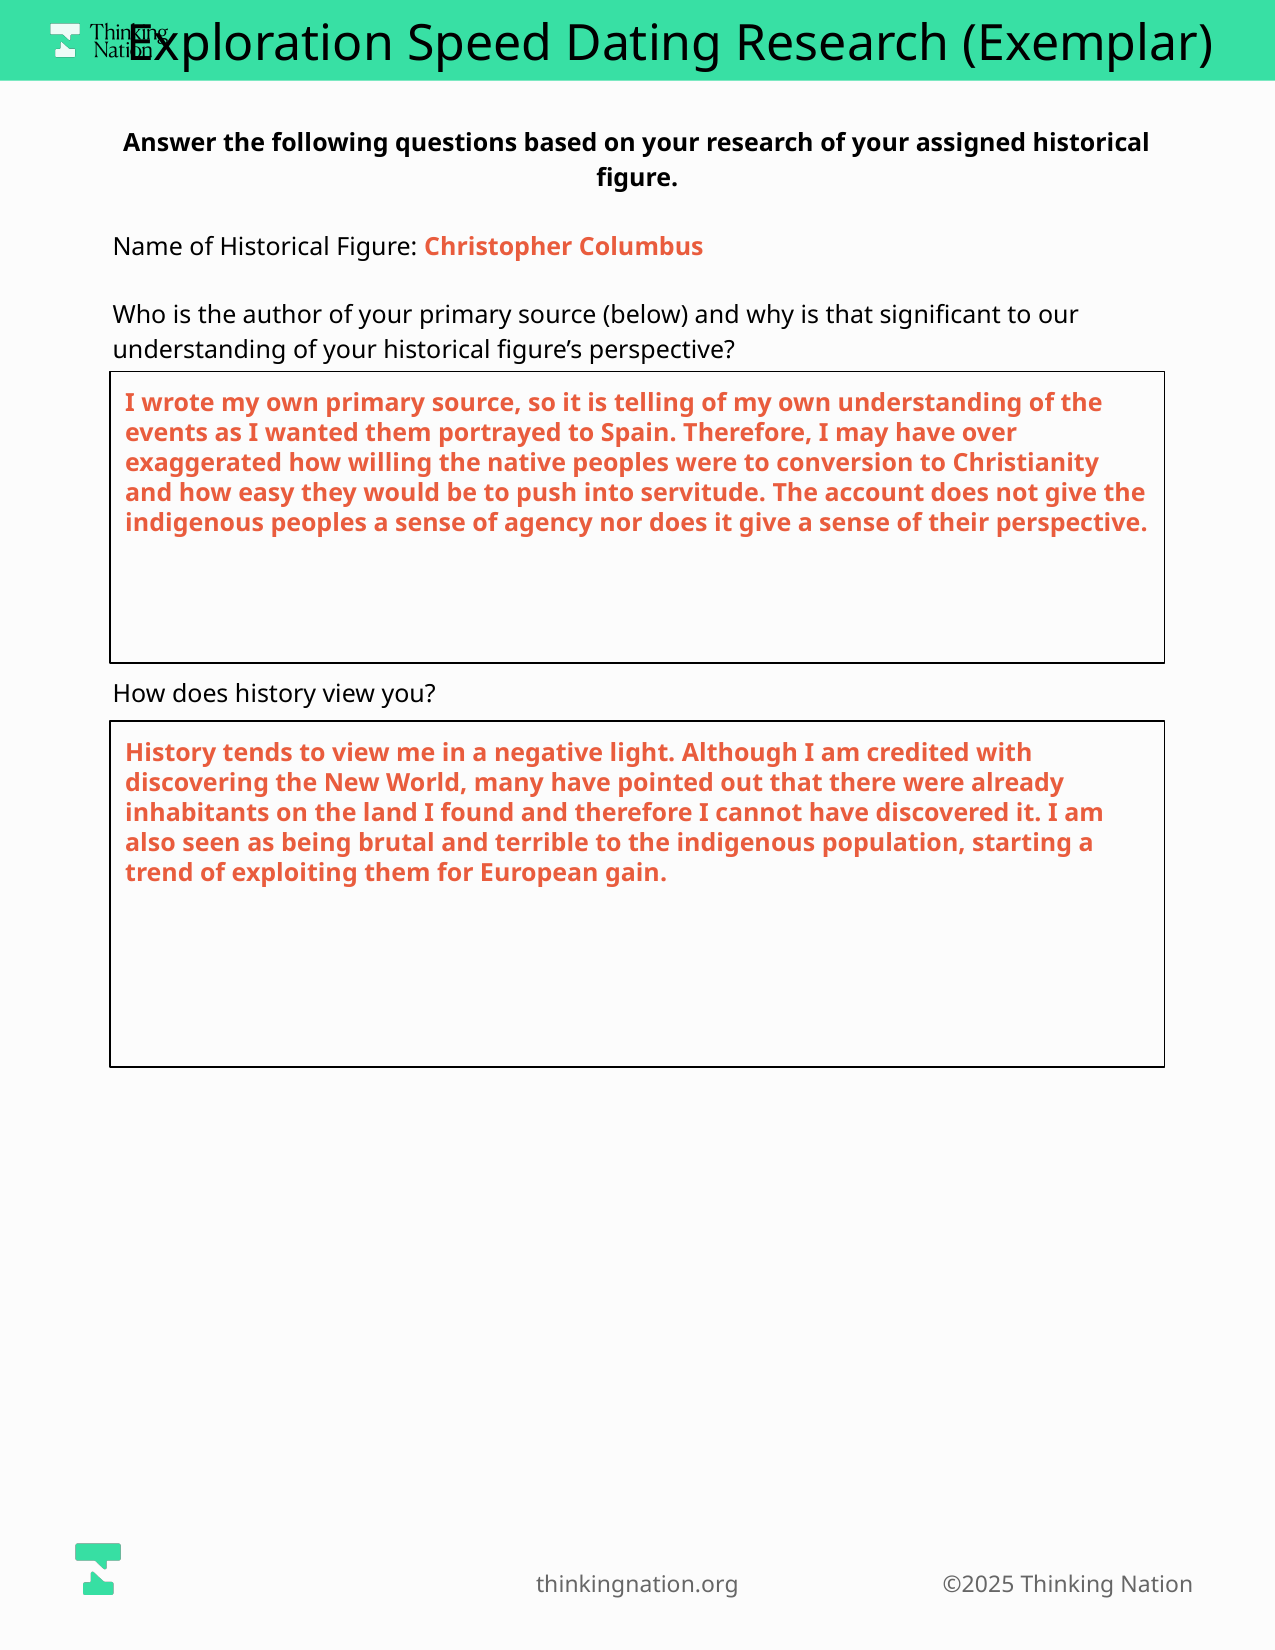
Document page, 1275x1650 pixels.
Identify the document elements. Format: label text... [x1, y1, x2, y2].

text_box Exploration Speed Dating Research (Exemplar) [0, 0, 1275, 81]
text_box History tends to view me in a negative light. Although I am credited with discovering the New World, many have pointed out that there were already inhabitants on the land I found and therefore I cannot have discovered it. I am also seen as being brutal and terrible to the indigenous population, starting a trend of exploiting them for European gain. [110, 721, 1165, 1068]
text_box Answer the following questions based on your research of your assigned historical figure. Name of Historical Figure: Christopher Columbus Who is the author of your primary source (below) and why is that significant to our understanding of your historical figure’s perspective? How does history view you? [97, 107, 1178, 1650]
picture [62, 1533, 134, 1605]
text_box I wrote my own primary source, so it is telling of my own understanding of the events as I wanted them portrayed to Spain. Therefore, I may have over exaggerated how willing the native peoples were to conversion to Christianity and how easy they would be to push into servitude. The account does not give the indigenous peoples a sense of agency nor does it give a sense of their perspective. [110, 371, 1165, 664]
picture [36, 12, 172, 69]
text_box ©2025 Thinking Nation [1178, 1553, 1210, 1605]
